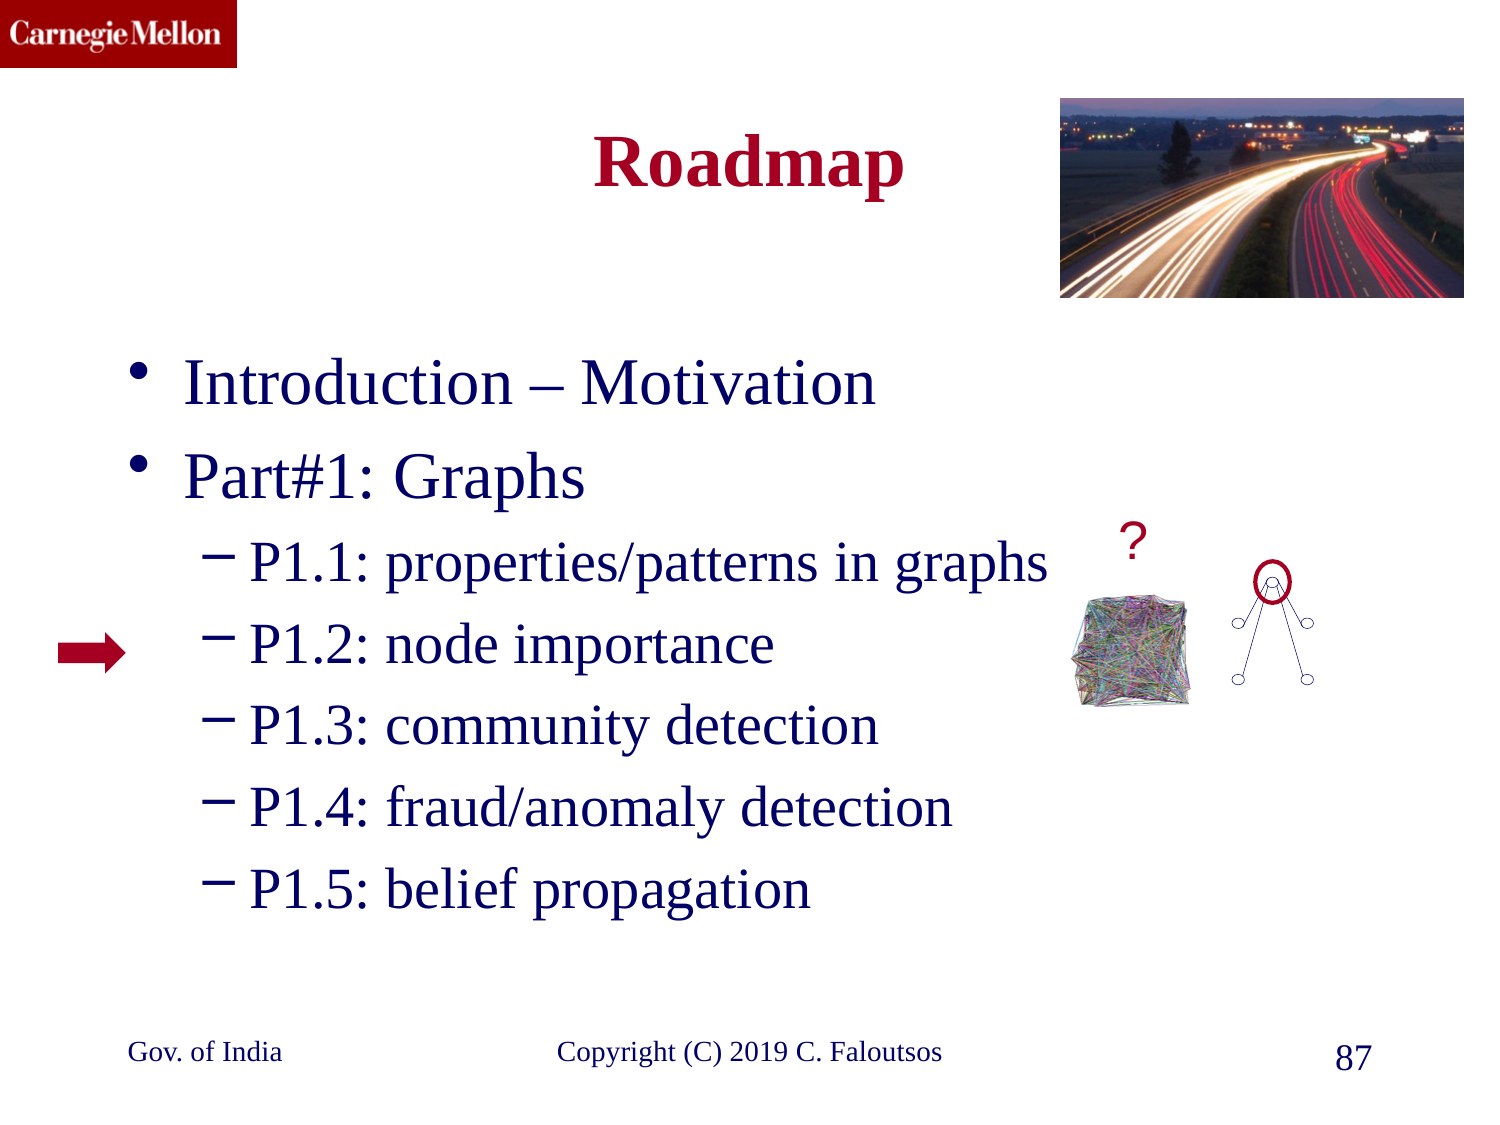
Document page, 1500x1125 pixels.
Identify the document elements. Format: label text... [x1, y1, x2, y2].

picture [0, 0, 237, 68]
picture [1063, 576, 1202, 729]
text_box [1231, 576, 1314, 686]
text_box [58, 632, 126, 674]
slide_number 87 [1074, 1024, 1388, 1101]
title Roadmap [112, 99, 1058, 213]
picture [1060, 98, 1464, 299]
slide_number Gov. of India [112, 1024, 426, 1101]
footer Copyright (C) 2019 C. Faloutsos [512, 1024, 988, 1101]
list Introduction – Motivation Part#1: Graphs P1.1: properties/patterns in graphs P1.2: node importance P1.3: community detection P1.4: fraud/anomaly detection P1.5: belief propagation [112, 237, 1388, 1001]
text_box ? [1103, 497, 1164, 574]
text_box [1256, 561, 1289, 575]
